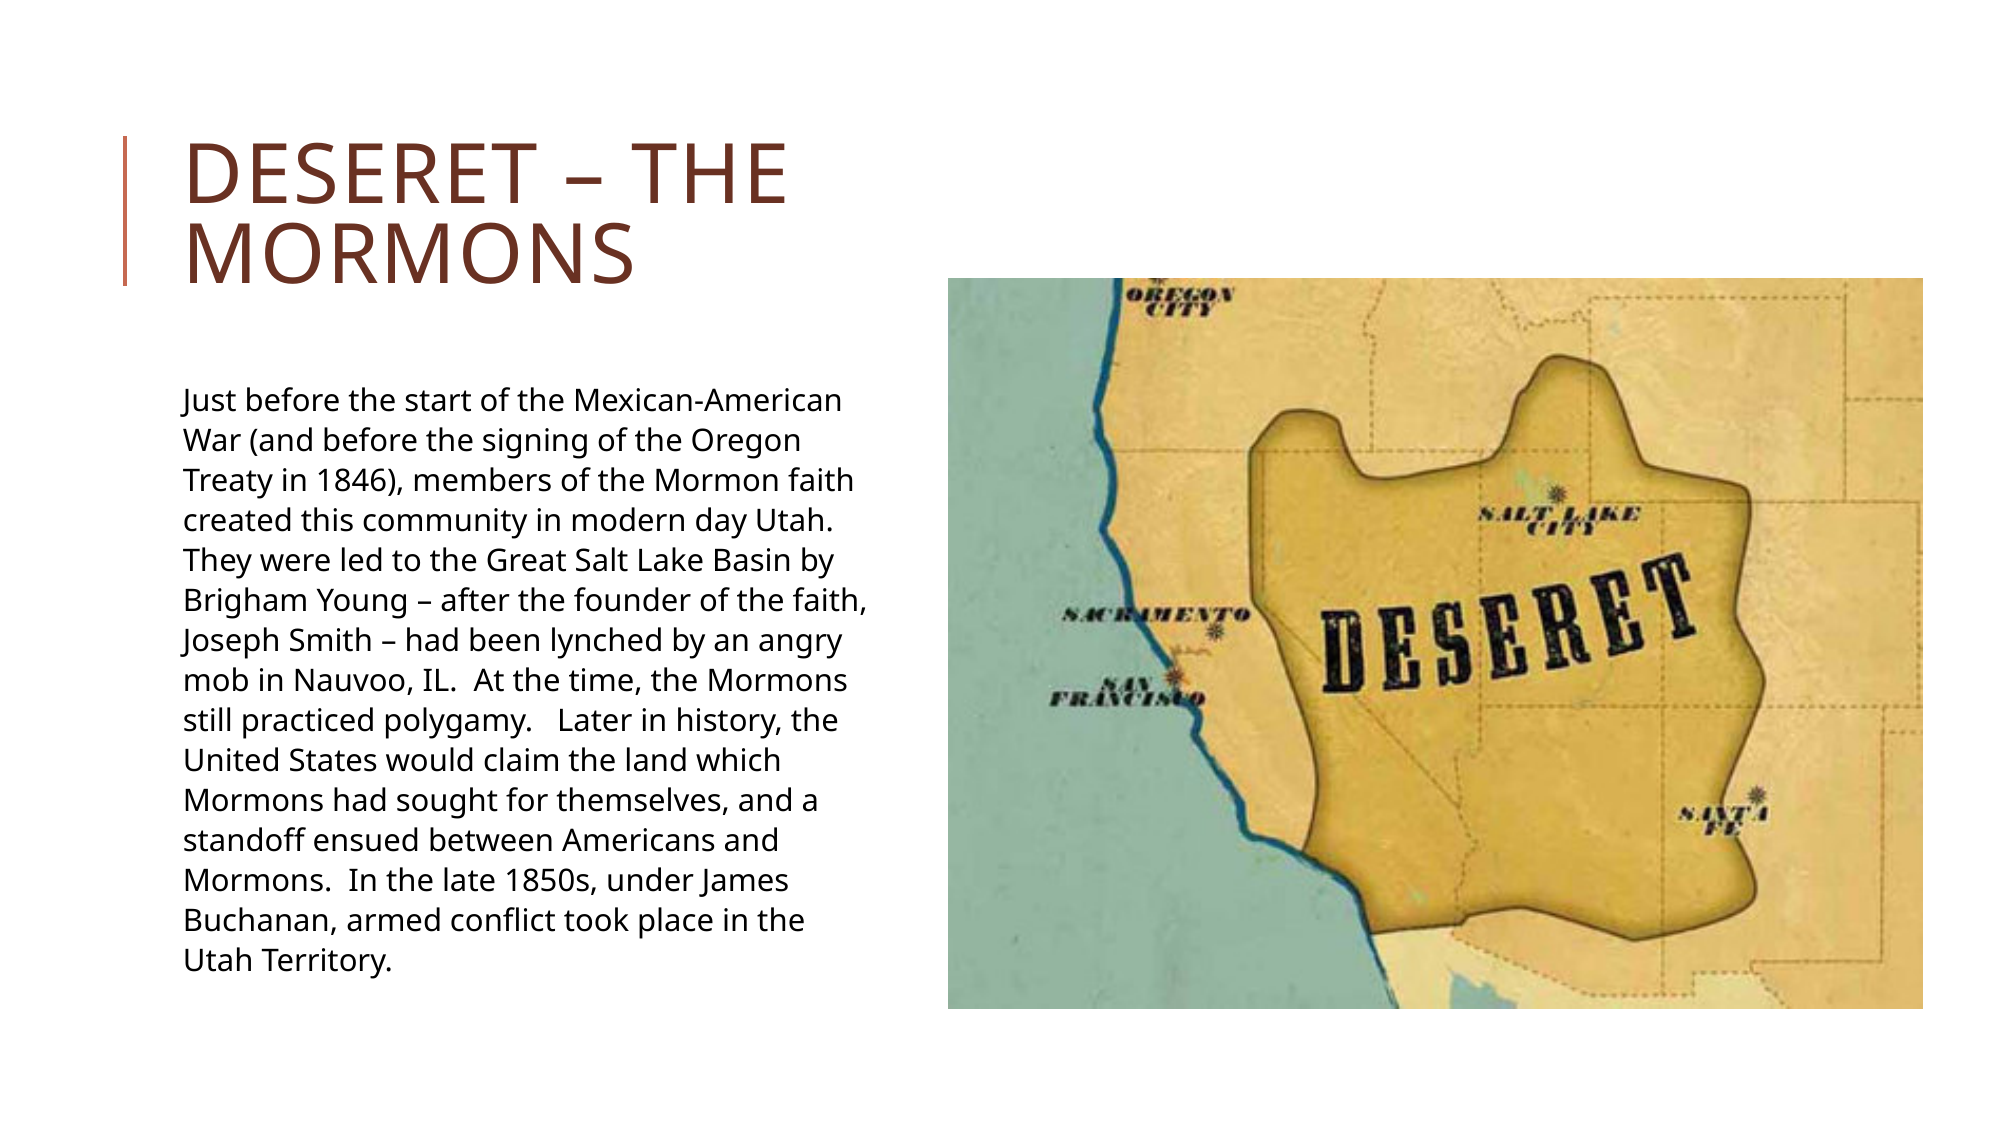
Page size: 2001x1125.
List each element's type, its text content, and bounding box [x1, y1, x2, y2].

list Just before the start of the Mexican-American War (and before the signing of the Oregon Treaty in 1846), members of the Mormon faith created this community in modern day Utah. They were led to the Great Salt Lake Basin by Brigham Young – after the founder of the faith, Joseph Smith – had been lynched by an angry mob in Nauvoo, IL. At the time, the Mormons still practiced polygamy. Later in history, the United States would claim the land which Mormons had sought for themselves, and a standoff ensued between Americans and Mormons. In the late 1850s, under James Buchanan, armed conflict took place in the Utah Territory. [168, 370, 888, 988]
title Deseret – The Mormons [168, 77, 888, 363]
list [948, 278, 1923, 1009]
